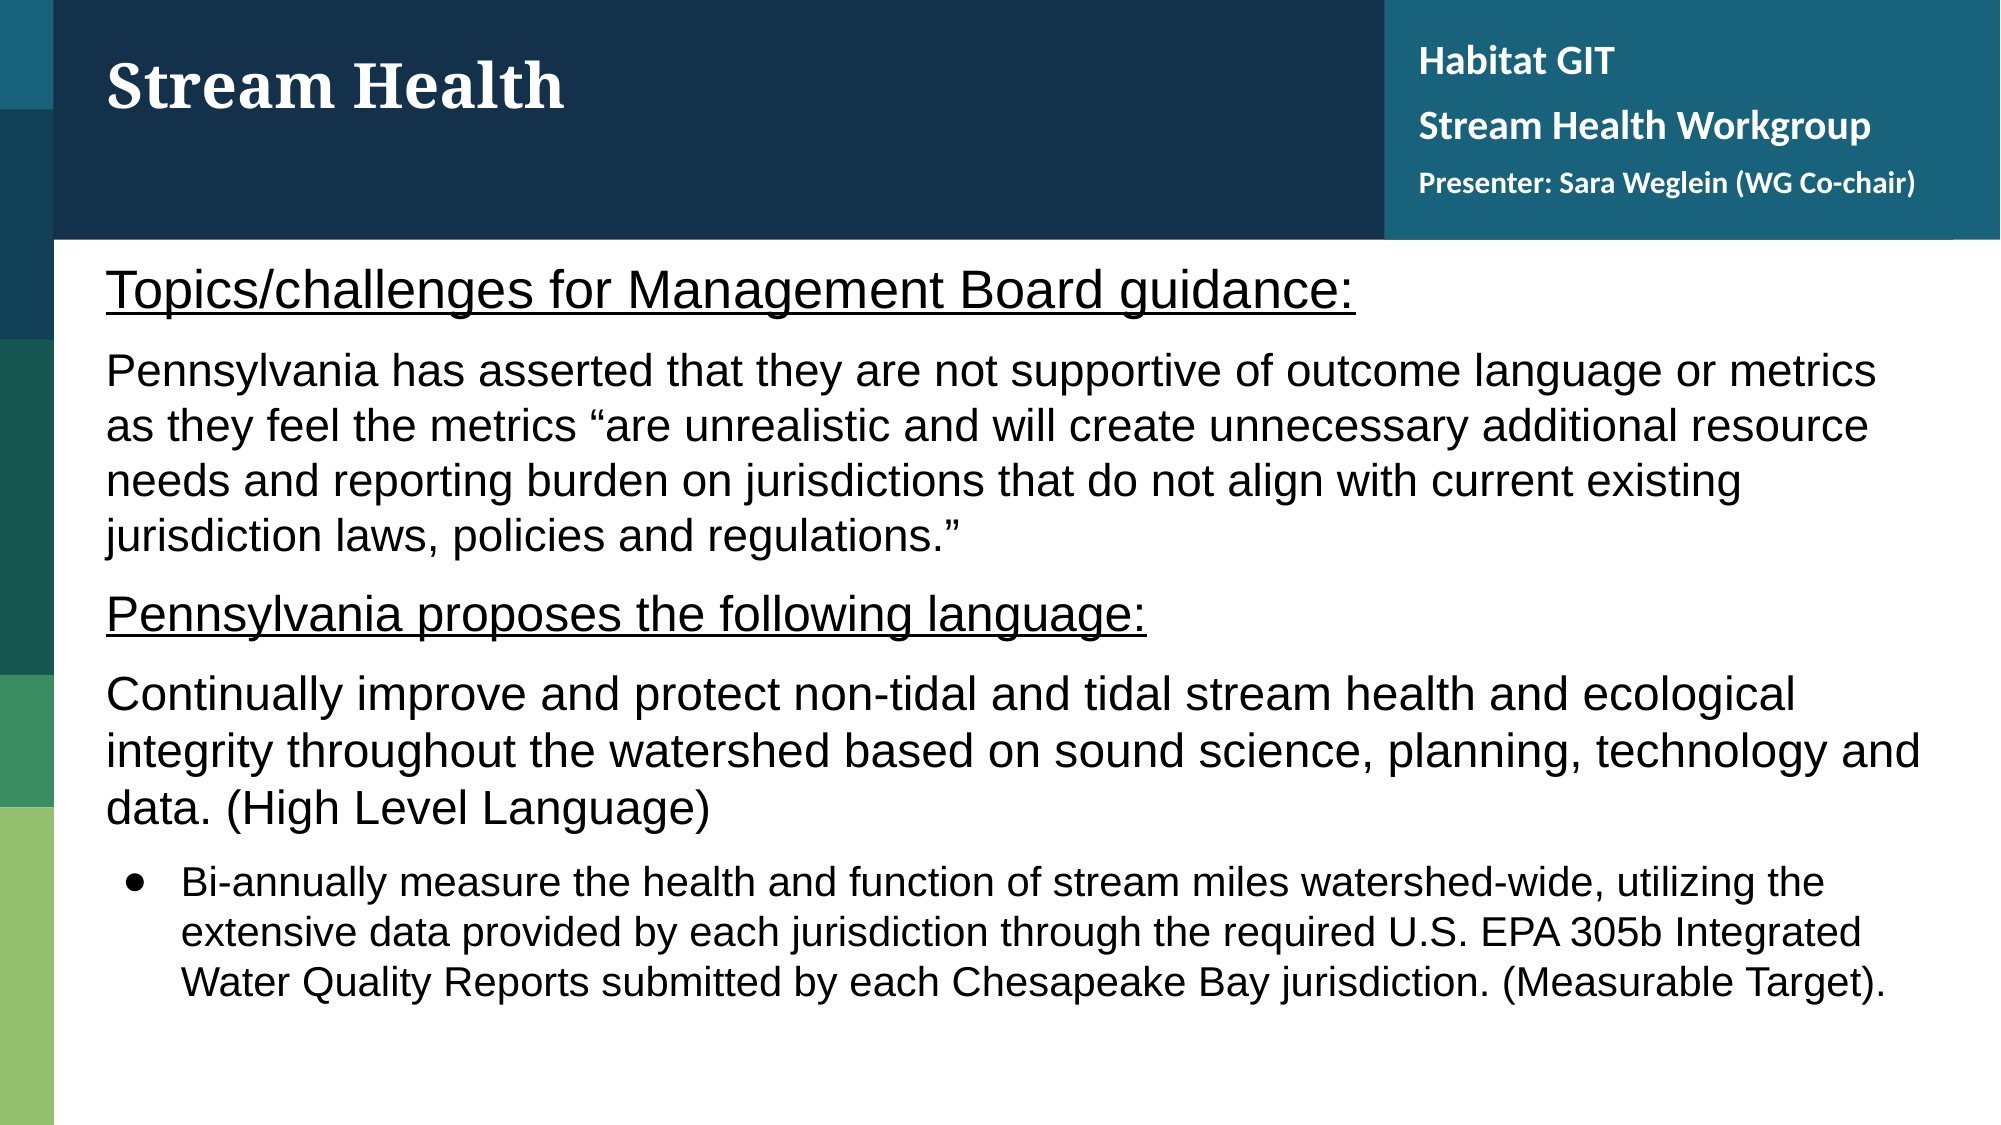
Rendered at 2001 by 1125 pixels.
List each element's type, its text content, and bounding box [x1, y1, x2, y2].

text_box [1384, 0, 2000, 240]
text_box Habitat GIT Stream Health Workgroup Presenter: Sara Weglein (WG Co-chair) [1398, 20, 1952, 212]
text_box [53, 0, 1384, 240]
text_box Topics/challenges for Management Board guidance: Pennsylvania has asserted that they are not supportive of outcome language or metrics as they feel the metrics “are unrealistic and will create unnecessary additional resource needs and reporting burden on jurisdictions that do not align with current existing jurisdiction laws, policies and regulations.” Pennsylvania proposes the following language: Continually improve and protect non-tidal and tidal stream health and ecological integrity throughout the watershed based on sound science, planning, technology and data. (High Level Language) Bi-annually measure the health and function of stream miles watershed-wide, utilizing the extensive data provided by each jurisdiction through the required U.S. EPA 305b Integrated Water Quality Reports submitted by each Chesapeake Bay jurisdiction. (Measurable Target). [90, 239, 1943, 1125]
text_box Stream Health [86, 31, 1362, 222]
